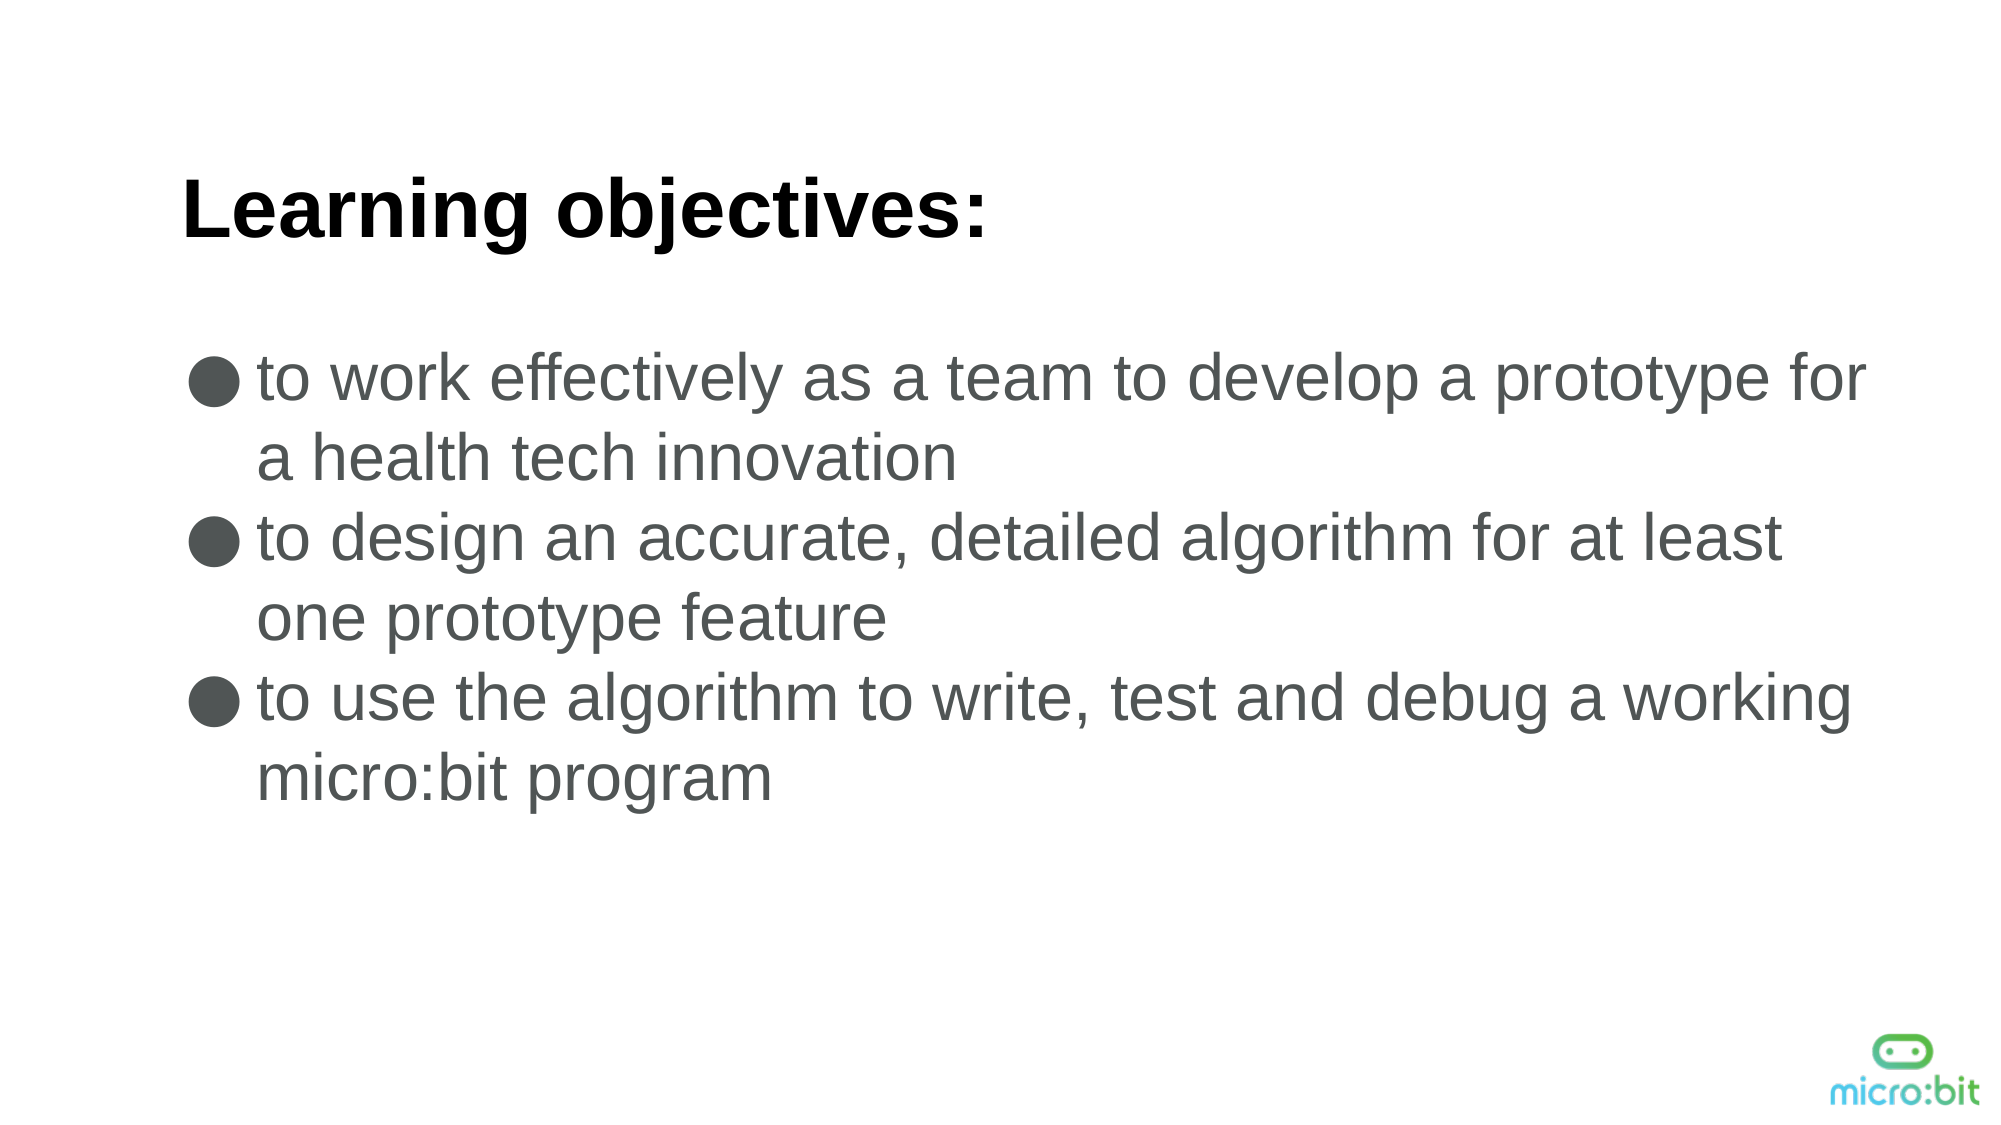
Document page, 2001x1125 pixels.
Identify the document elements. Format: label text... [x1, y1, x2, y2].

picture [1830, 1029, 1980, 1106]
text_box Learning objectives: to work effectively as a team to develop a prototype for a health tech innovation to design an accurate, detailed algorithm for at least one prototype feature to use the algorithm to write, test and debug a working micro:bit program [166, 60, 1918, 884]
